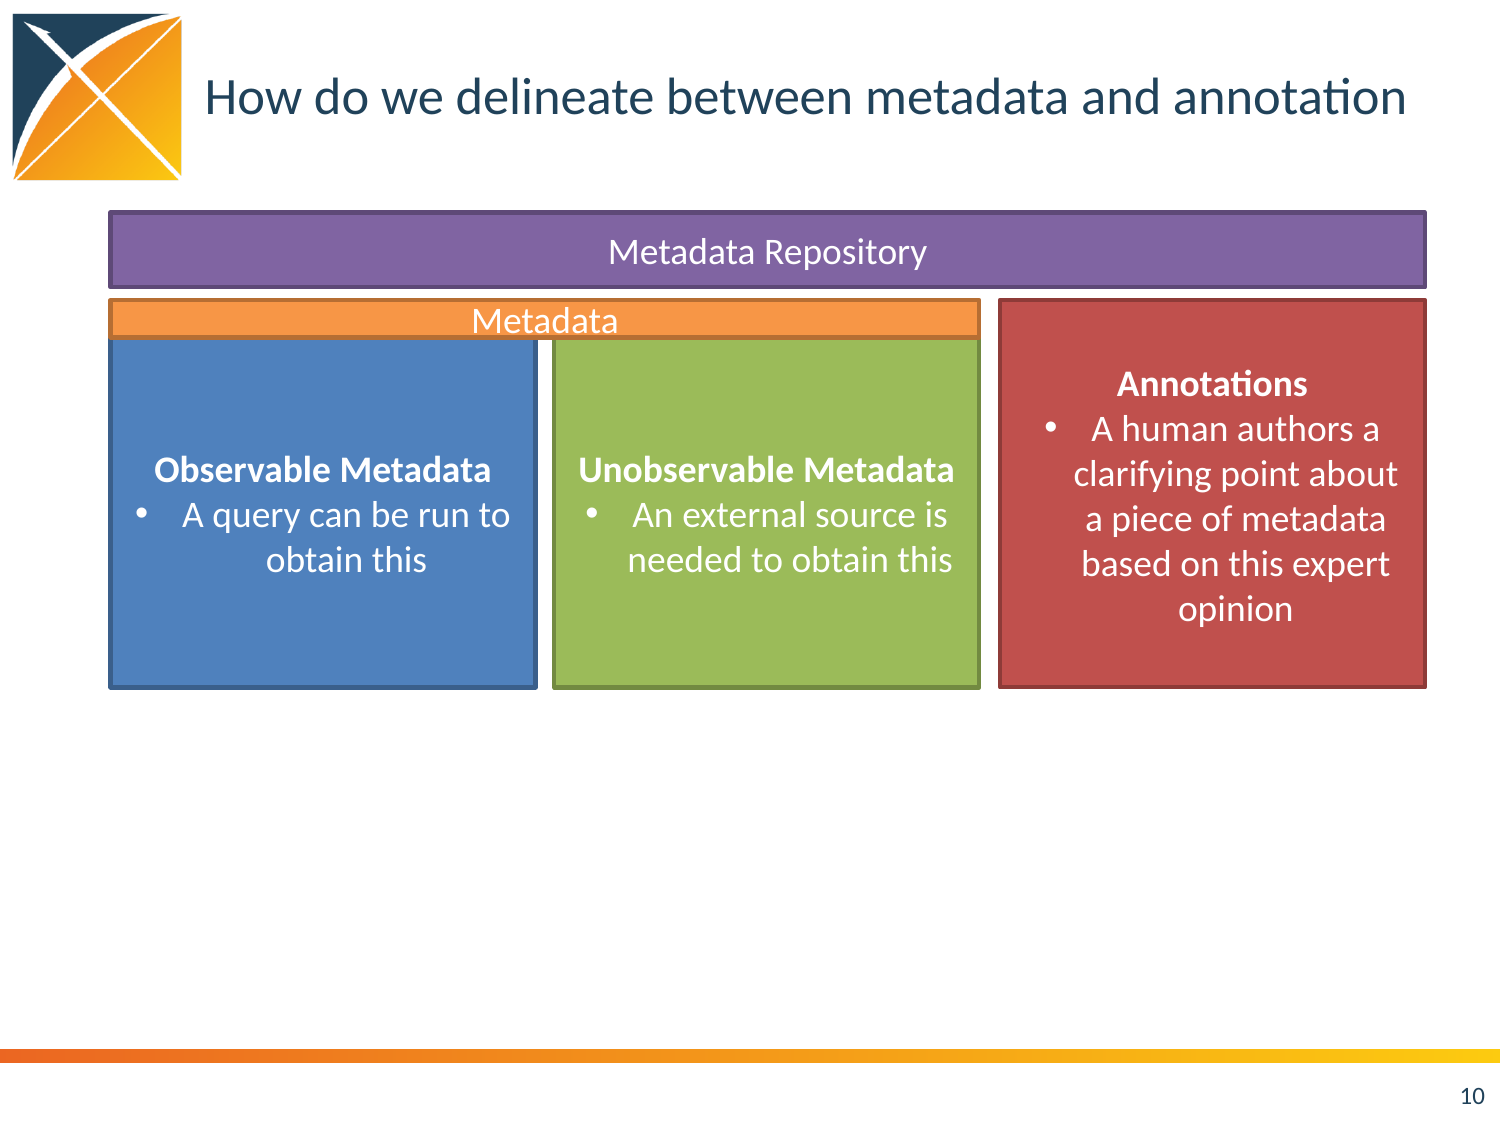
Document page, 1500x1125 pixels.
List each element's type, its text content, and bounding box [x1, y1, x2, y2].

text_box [110, 212, 1426, 688]
picture [0, 0, 206, 200]
slide_number 10 [1149, 1065, 1500, 1125]
title How do we delineate between metadata and annotation [187, 24, 1425, 163]
